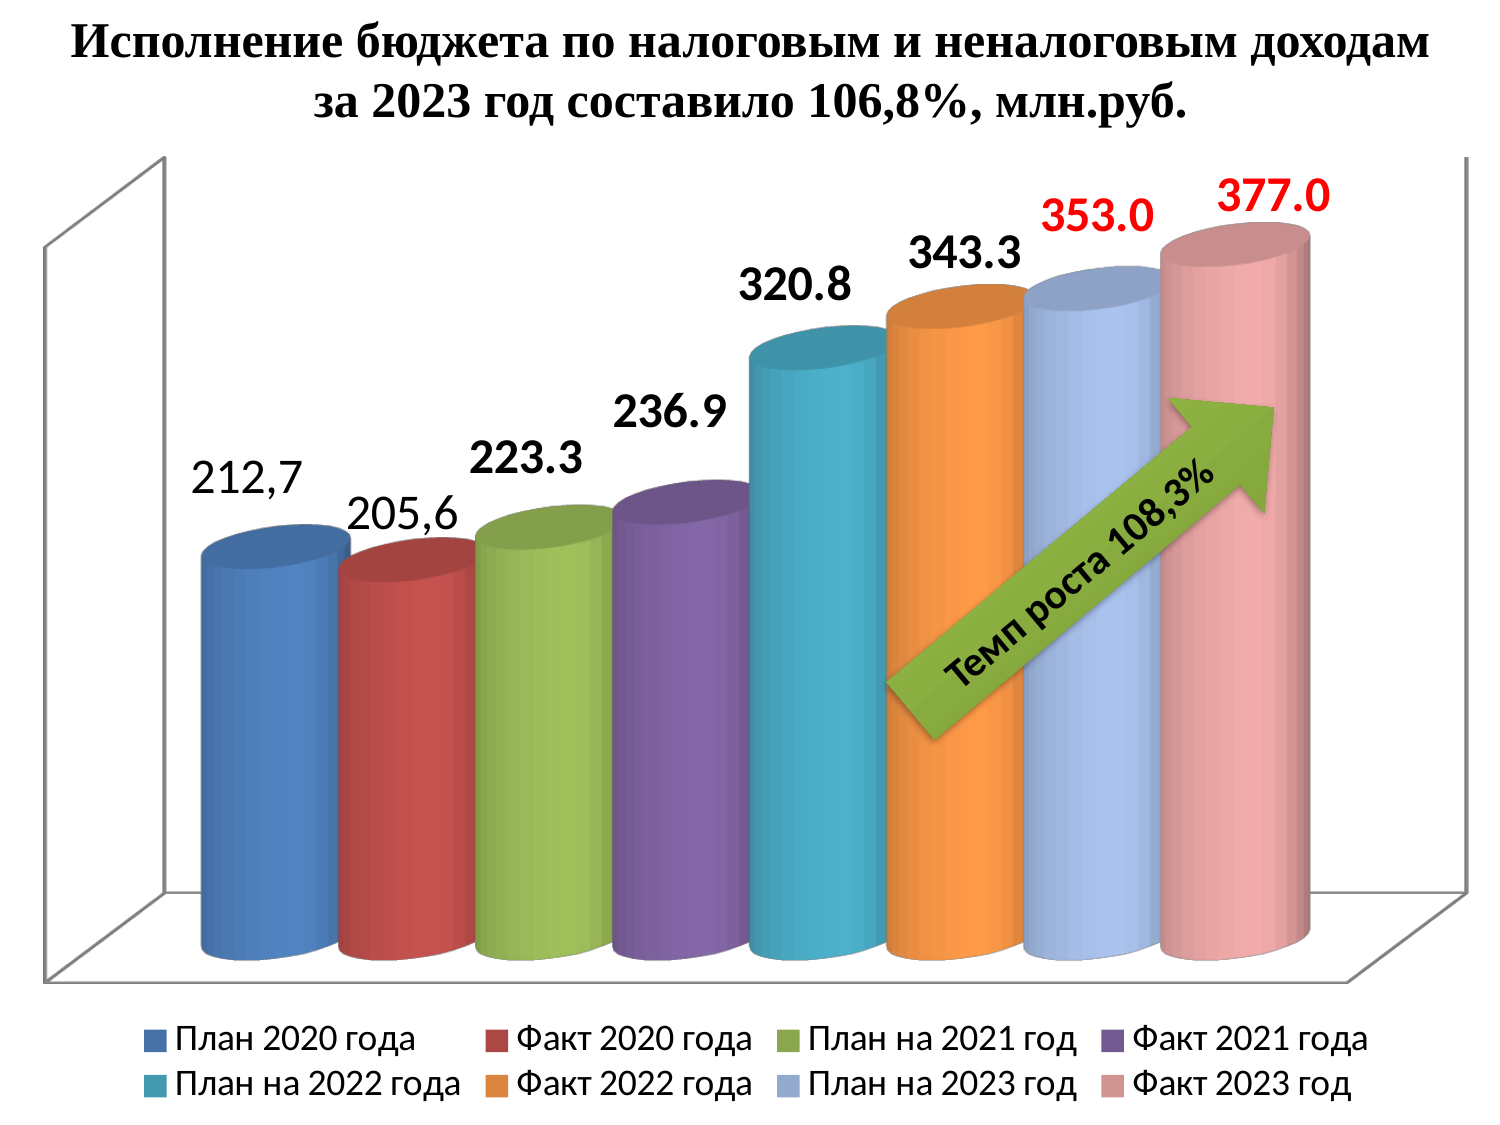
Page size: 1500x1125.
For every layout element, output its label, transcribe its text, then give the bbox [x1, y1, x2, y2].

list Исполнение бюджета по налоговым и неналоговым доходам за 2023 год составило 106,8%, млн.руб. [24, 0, 1463, 135]
chart [12, 137, 1500, 1113]
